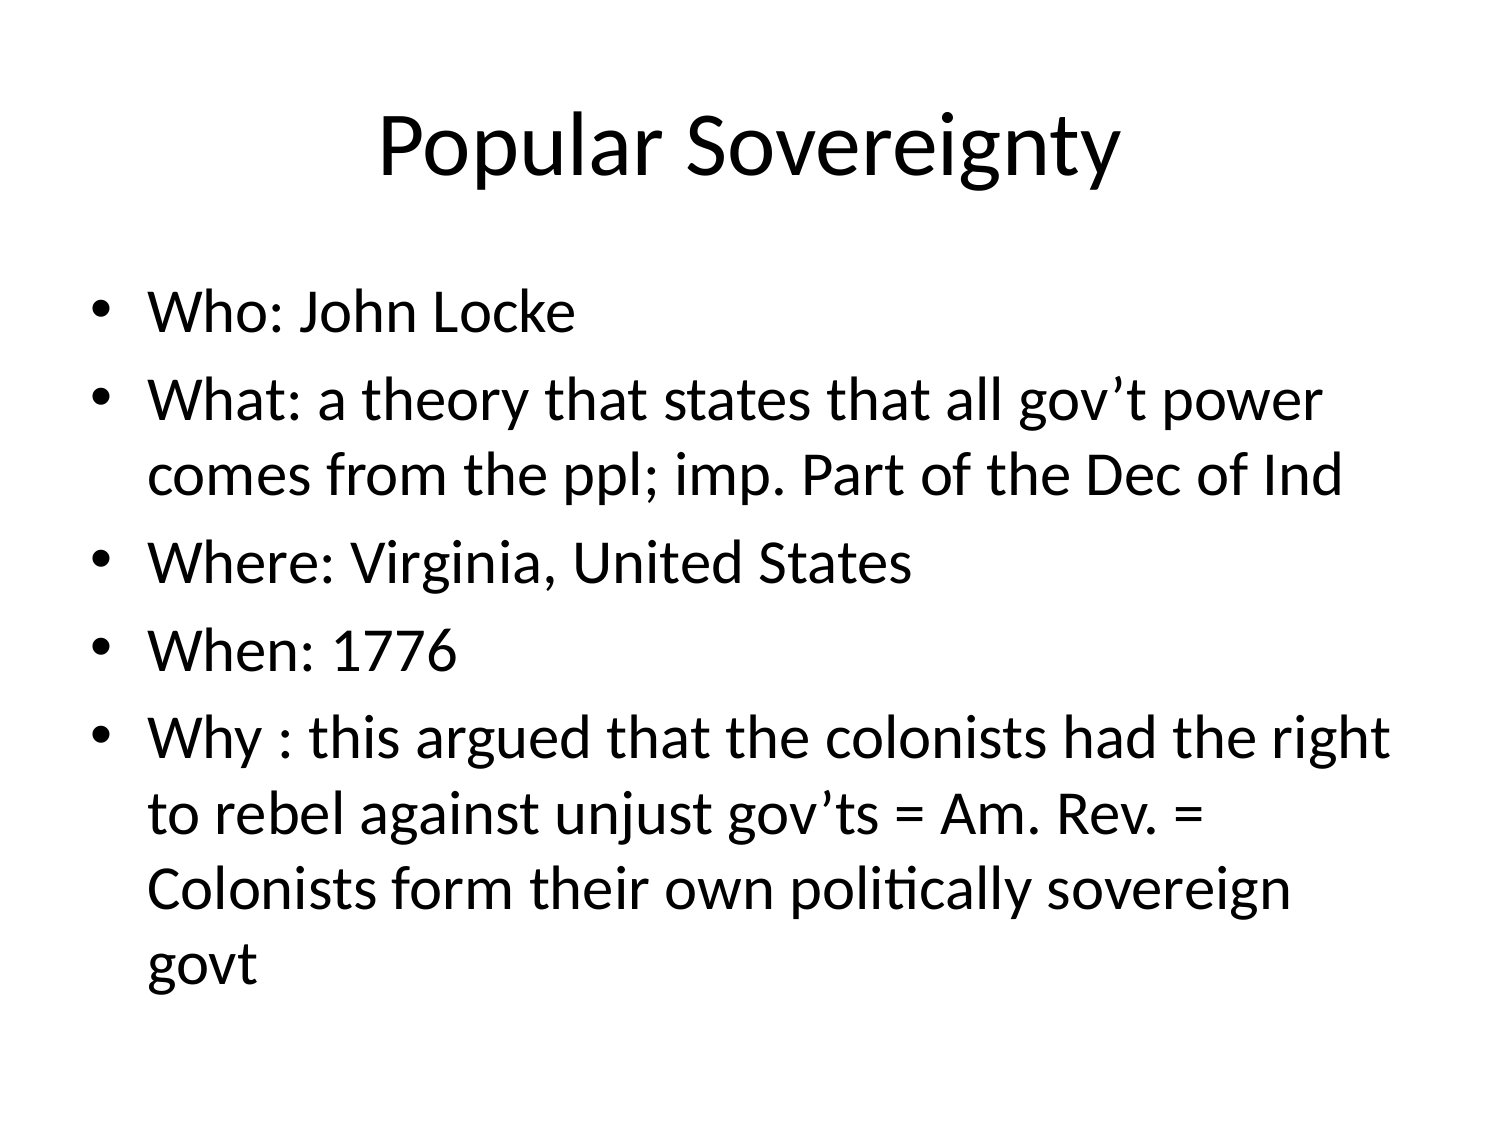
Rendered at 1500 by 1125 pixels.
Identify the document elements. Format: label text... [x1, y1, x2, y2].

list Who: John Locke What: a theory that states that all gov’t power comes from the ppl; imp. Part of the Dec of Ind Where: Virginia, United States When: 1776 Why : this argued that the colonists had the right to rebel against unjust gov’ts = Am. Rev. = Colonists form their own politically sovereign govt [75, 262, 1425, 1005]
title Popular Sovereignty [75, 45, 1425, 233]
